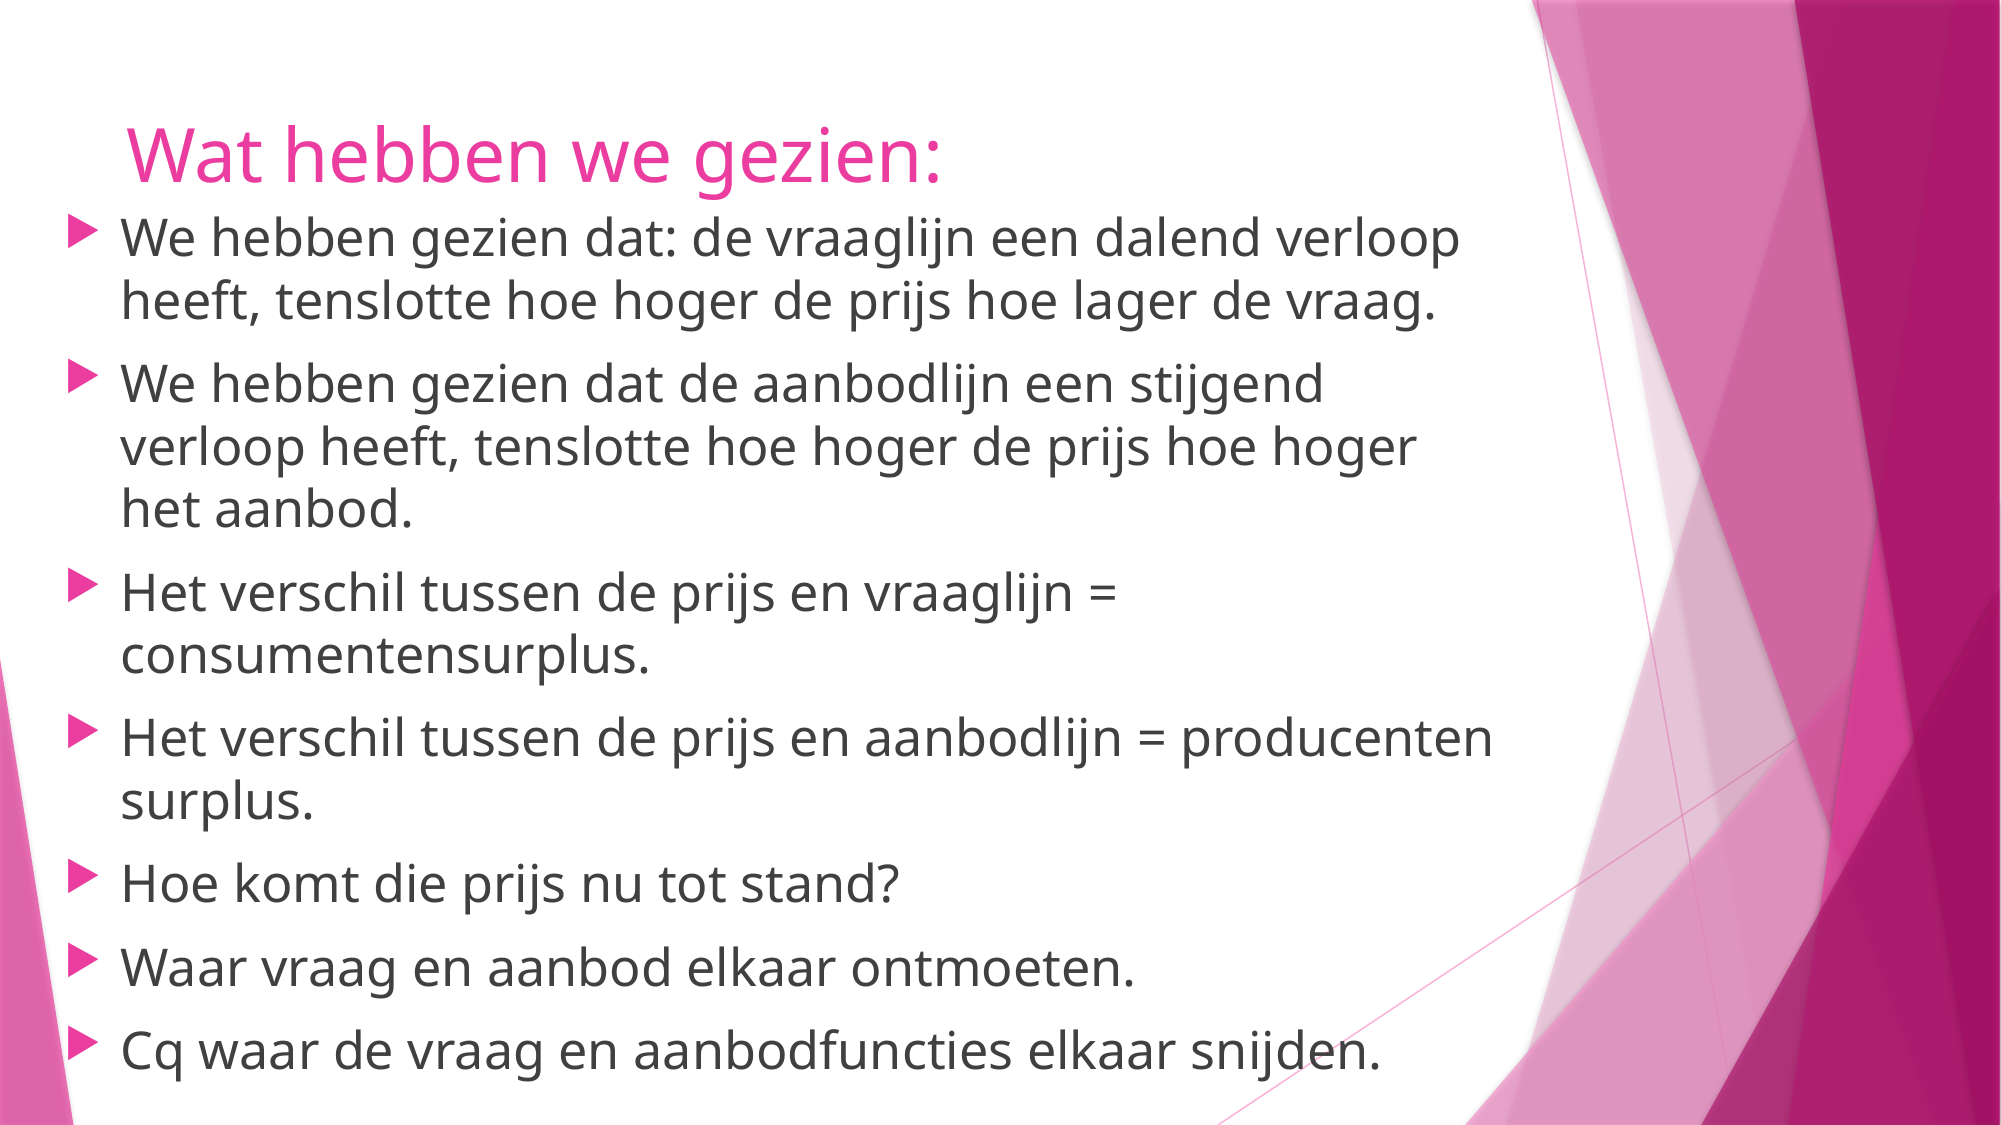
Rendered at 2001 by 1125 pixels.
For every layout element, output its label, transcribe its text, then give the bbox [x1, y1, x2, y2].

list We hebben gezien dat: de vraaglijn een dalend verloop heeft, tenslotte hoe hoger de prijs hoe lager de vraag. We hebben gezien dat de aanbodlijn een stijgend verloop heeft, tenslotte hoe hoger de prijs hoe hoger het aanbod. Het verschil tussen de prijs en vraaglijn = consumentensurplus. Het verschil tussen de prijs en aanbodlijn = producenten surplus. Hoe komt die prijs nu tot stand? Waar vraag en aanbod elkaar ontmoeten. Cq waar de vraag en aanbodfuncties elkaar snijden. [49, 197, 1522, 991]
title Wat hebben we gezien: [111, 99, 1522, 197]
